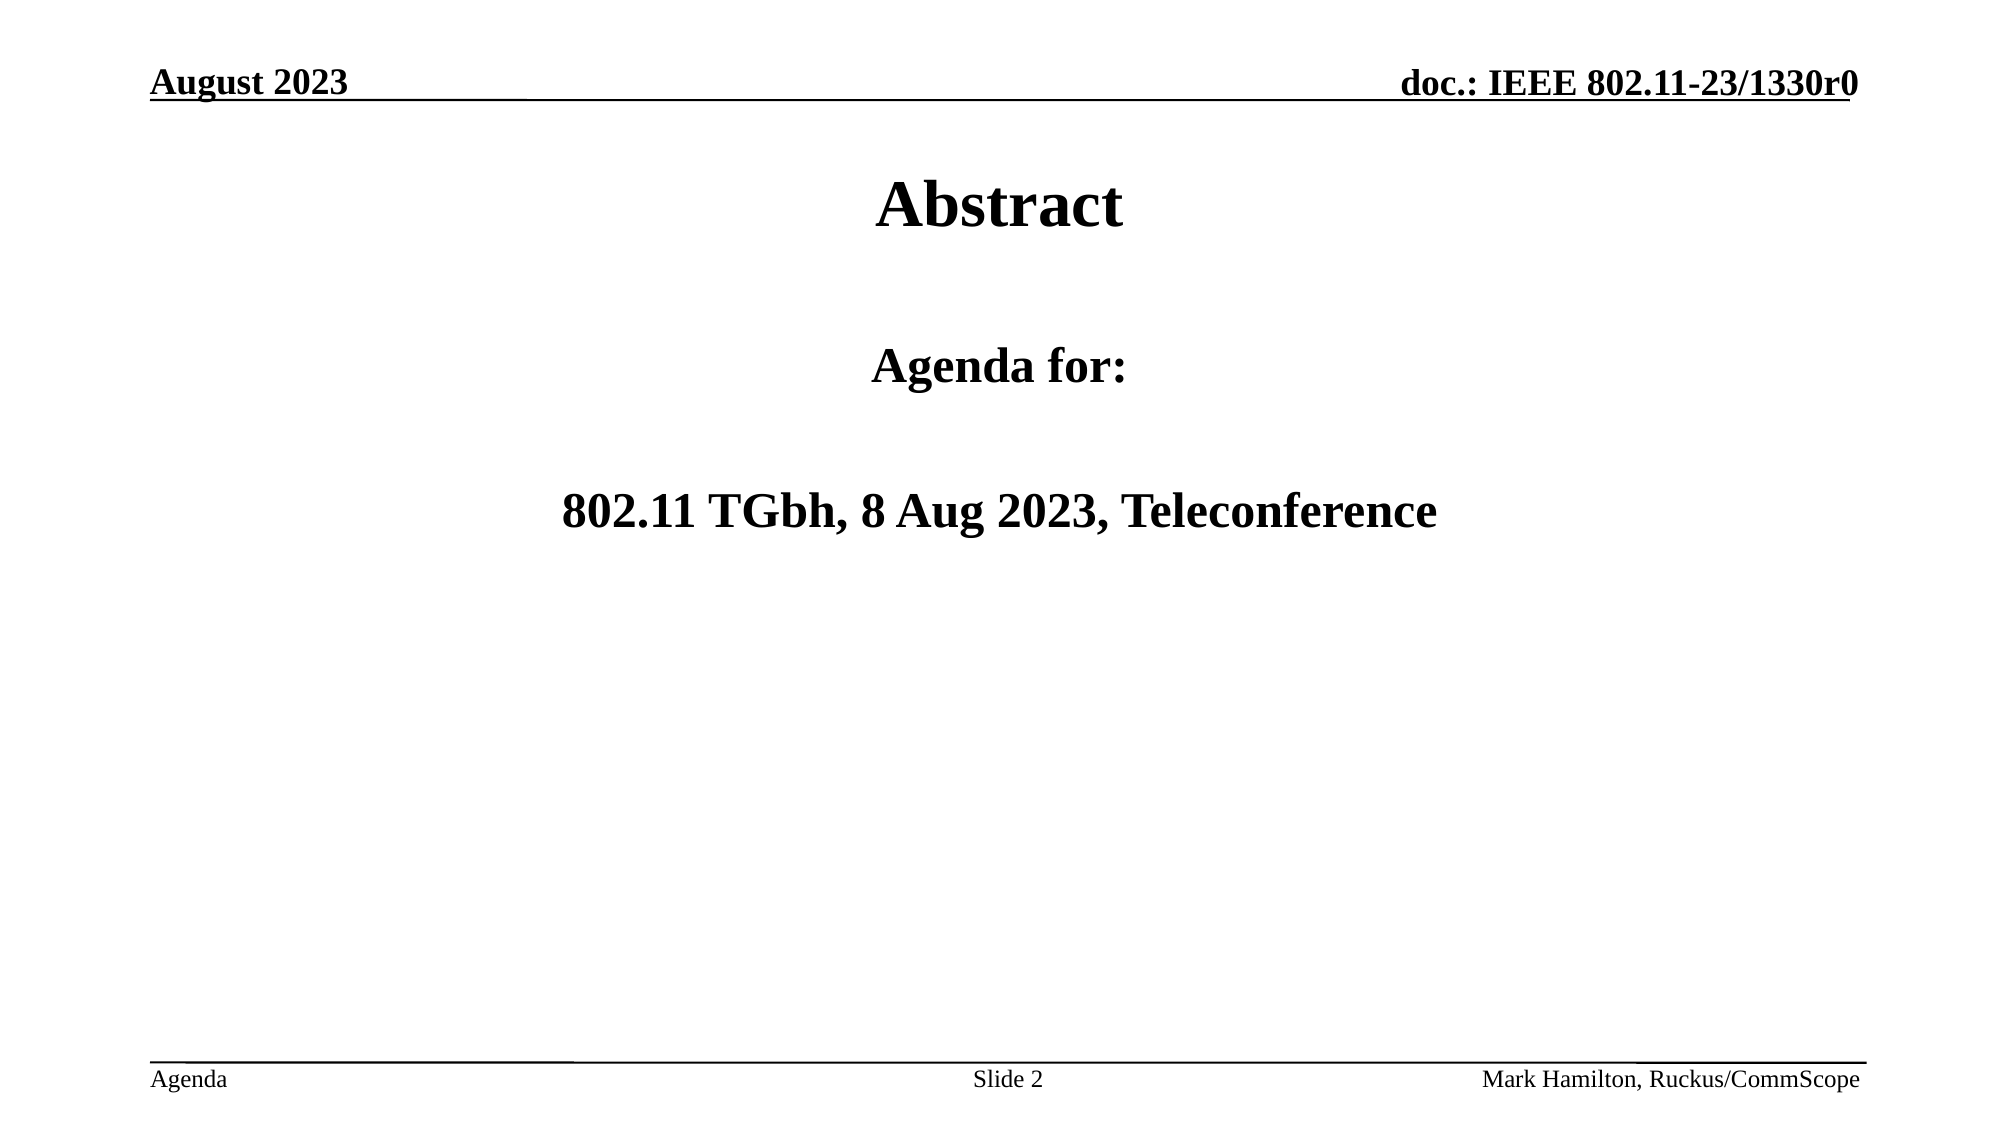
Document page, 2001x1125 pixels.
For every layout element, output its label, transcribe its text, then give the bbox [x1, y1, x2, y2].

slide_number Slide 2 [950, 1061, 1067, 1123]
title Abstract [149, 112, 1850, 288]
list Agenda for: 802.11 TGbh, 8 Aug 2023, Teleconference [149, 324, 1850, 1000]
